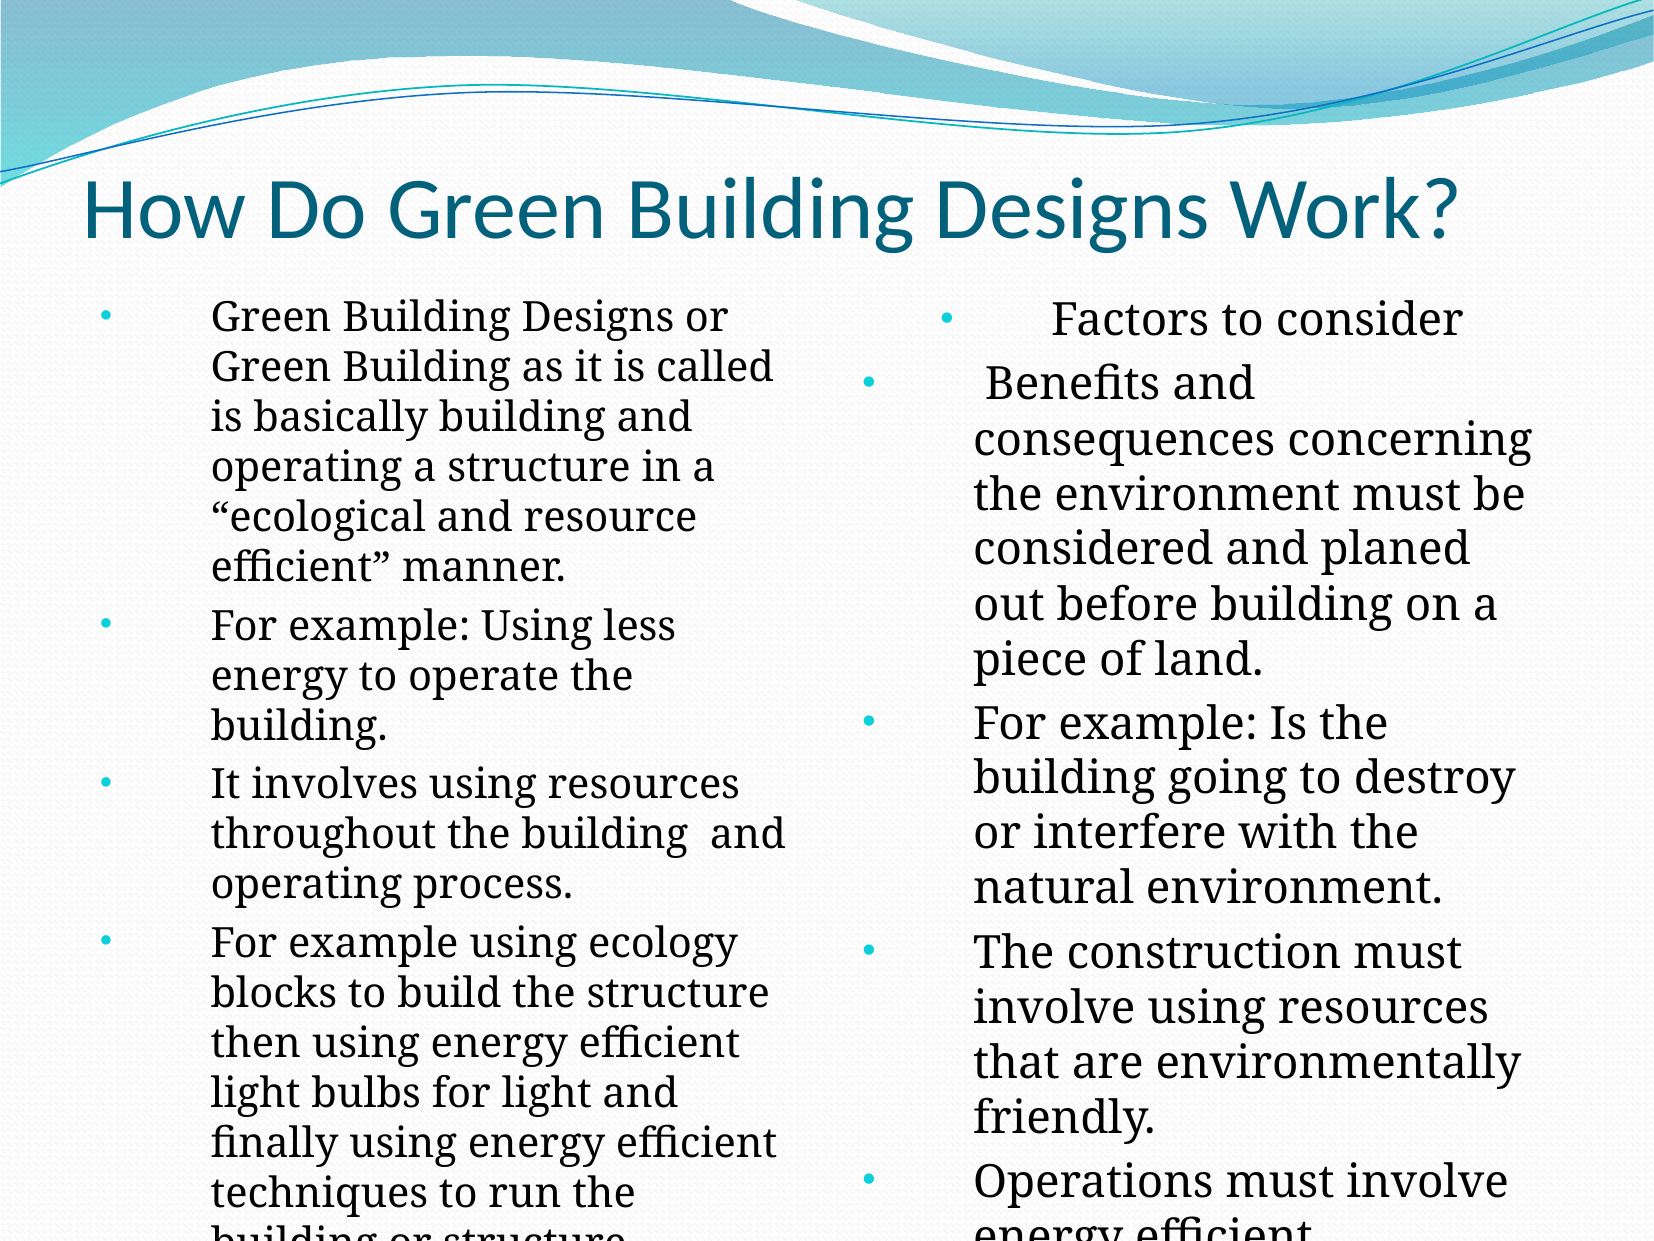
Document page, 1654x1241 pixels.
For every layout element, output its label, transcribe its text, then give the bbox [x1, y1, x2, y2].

list Green Building Designs or Green Building as it is called is basically building and operating a structure in a “ecological and resource efficient” manner. For example: Using less energy to operate the building. It involves using resources throughout the building and operating process. For example using ecology blocks to build the structure then using energy efficient light bulbs for light and finally using energy efficient techniques to run the building or structure. [82, 290, 809, 1241]
title How Do Green Building Designs Work? [82, 49, 1570, 256]
list Factors to consider Benefits and consequences concerning the environment must be considered and planed out before building on a piece of land. For example: Is the building going to destroy or interfere with the natural environment. The construction must involve using resources that are environmentally friendly. Operations must involve energy efficient techniques. [844, 290, 1571, 1205]
